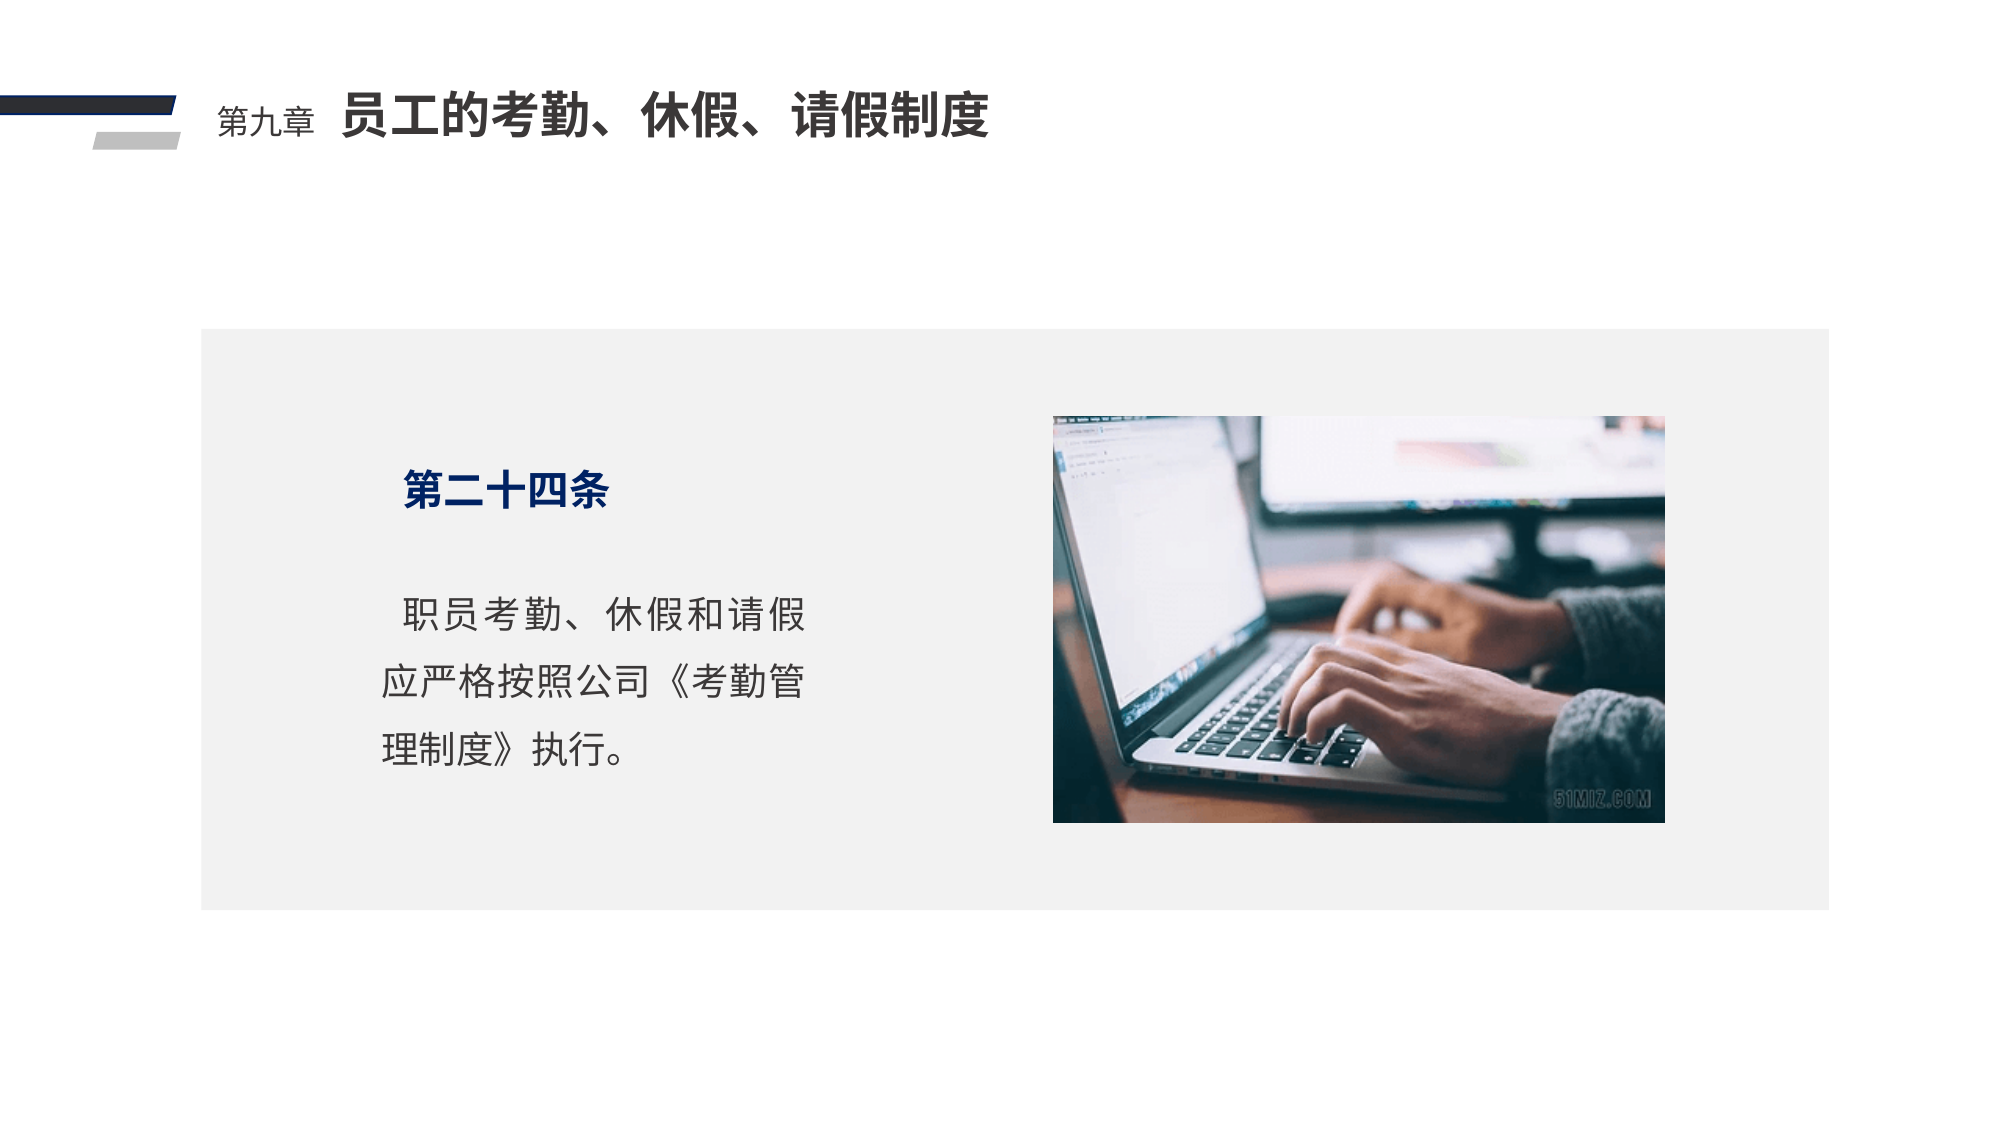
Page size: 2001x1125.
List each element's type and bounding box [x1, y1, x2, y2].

text_box [0, 96, 181, 150]
text_box [201, 328, 1829, 911]
text_box [201, 75, 1102, 152]
picture [1053, 416, 1665, 823]
